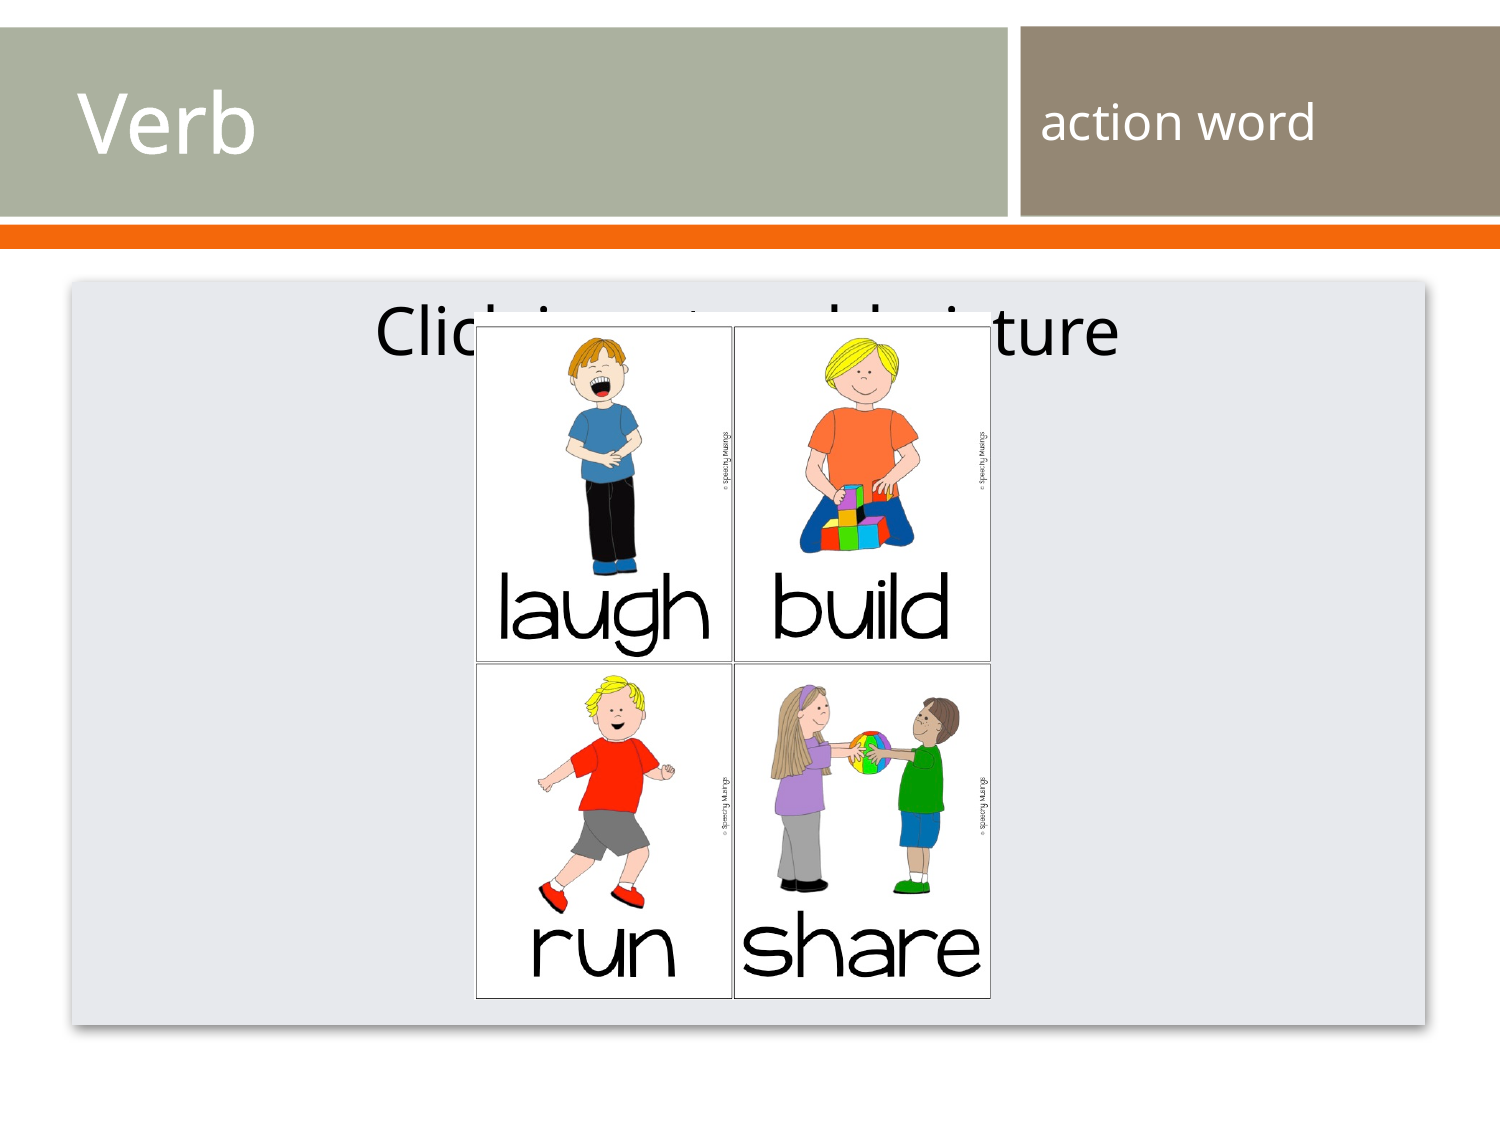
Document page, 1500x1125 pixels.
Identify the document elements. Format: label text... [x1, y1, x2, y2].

picture [71, 281, 1426, 1026]
list action word [1025, 37, 1488, 203]
title Verb [62, 37, 988, 203]
